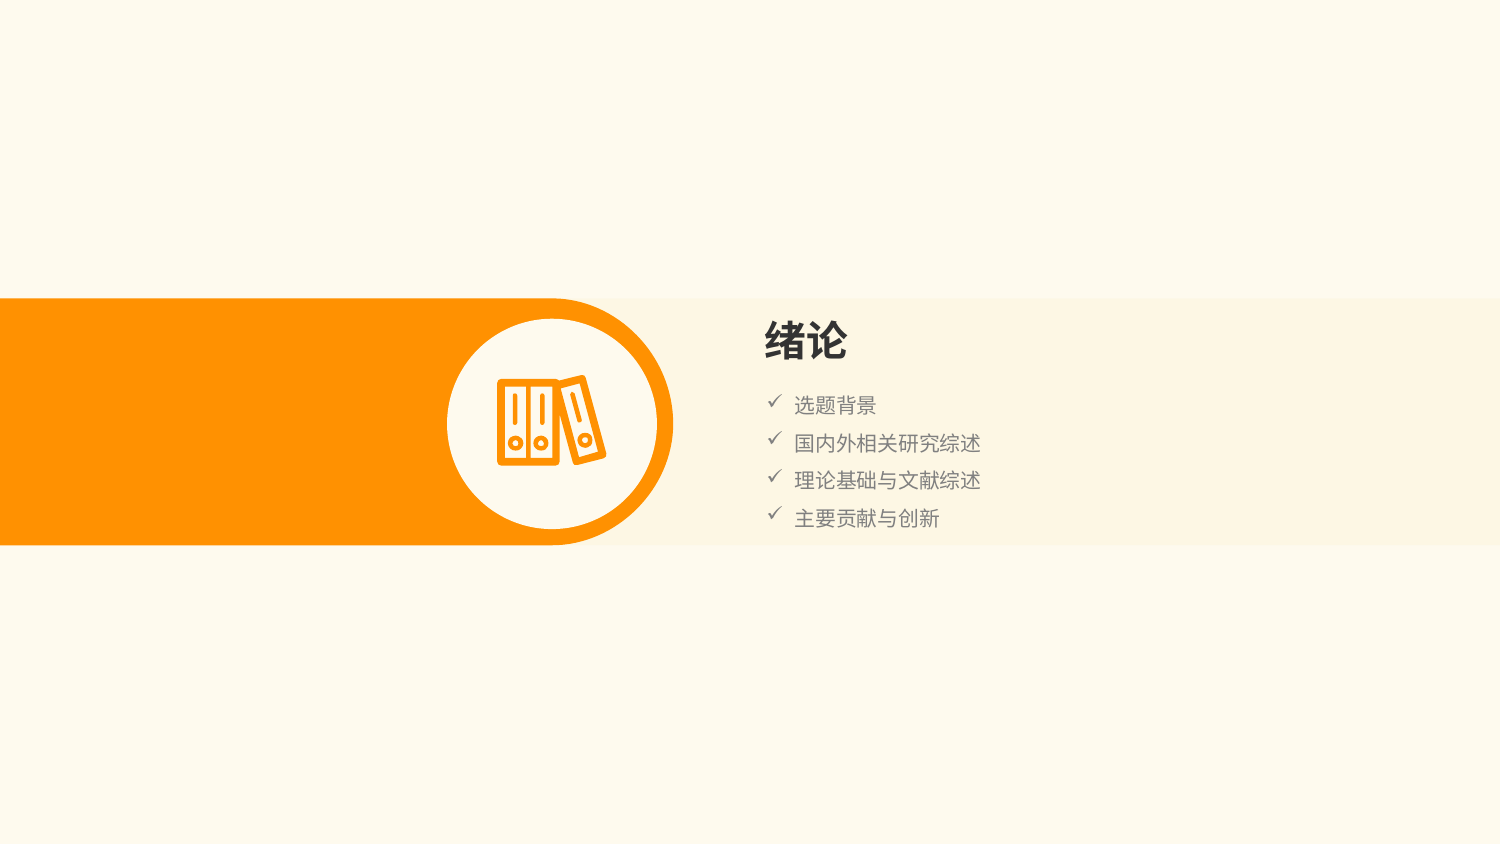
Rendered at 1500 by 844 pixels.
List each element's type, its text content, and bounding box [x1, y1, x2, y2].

text_box [497, 375, 607, 466]
text_box 选题背景 国内外相关研究综述 理论基础与文献综述 主要贡献与创新 [751, 373, 997, 538]
text_box [0, 298, 674, 546]
text_box [447, 318, 657, 530]
text_box [560, 298, 1500, 546]
text_box 绪论 [750, 307, 869, 373]
